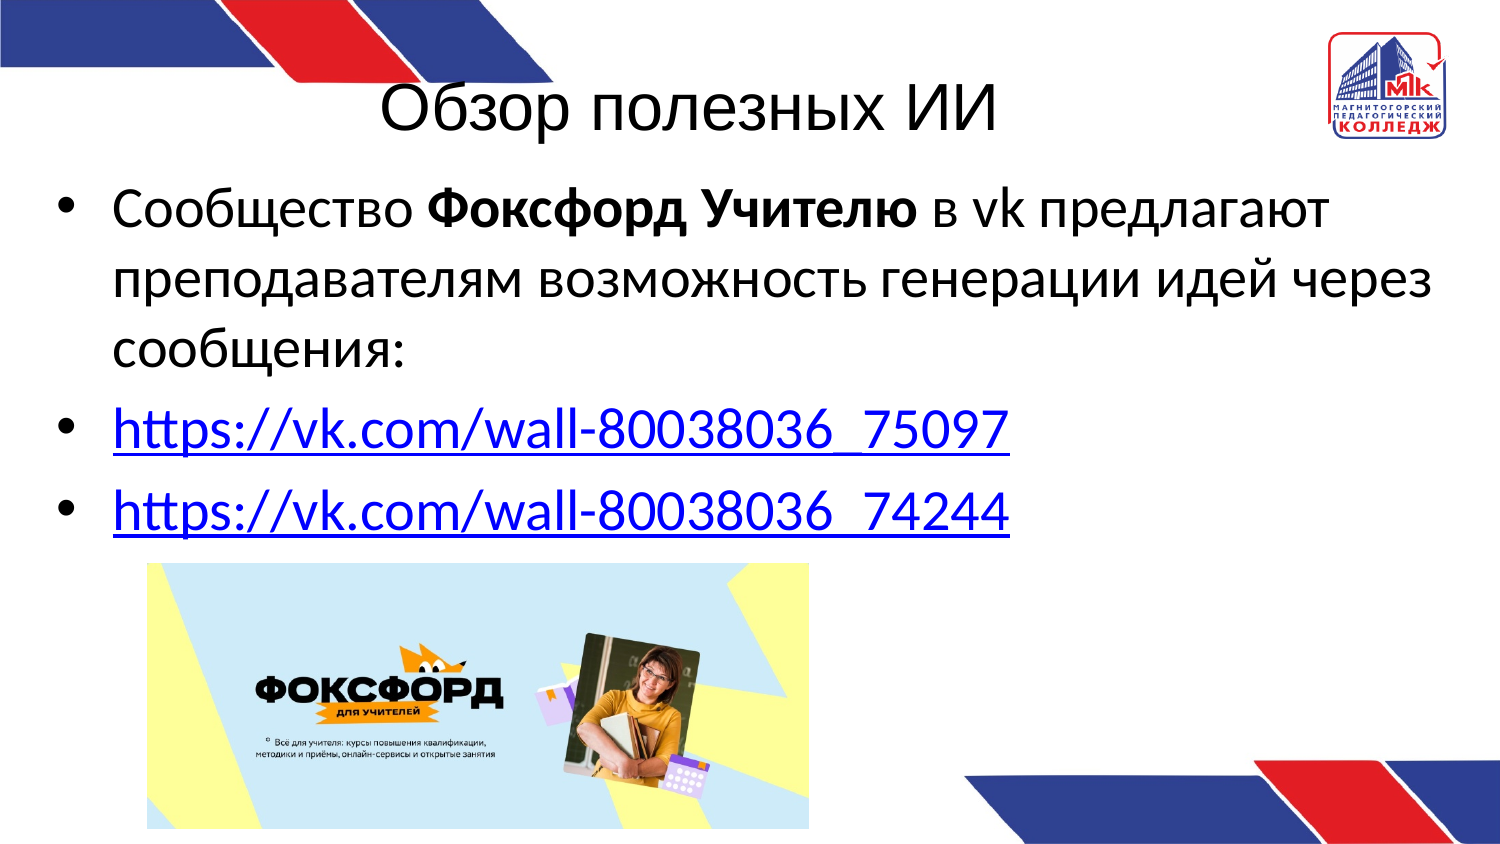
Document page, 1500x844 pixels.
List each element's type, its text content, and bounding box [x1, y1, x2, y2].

picture [0, 0, 1500, 844]
list Сообщество Фоксфорд Учителю в vk предлагают преподавателям возможность генерации идей через сообщения: https://vk.com/wall-80038036_75097 https://vk.com/wall-80038036_74244 [41, 161, 1459, 719]
title Обзор полезных ИИ [75, 33, 1306, 161]
